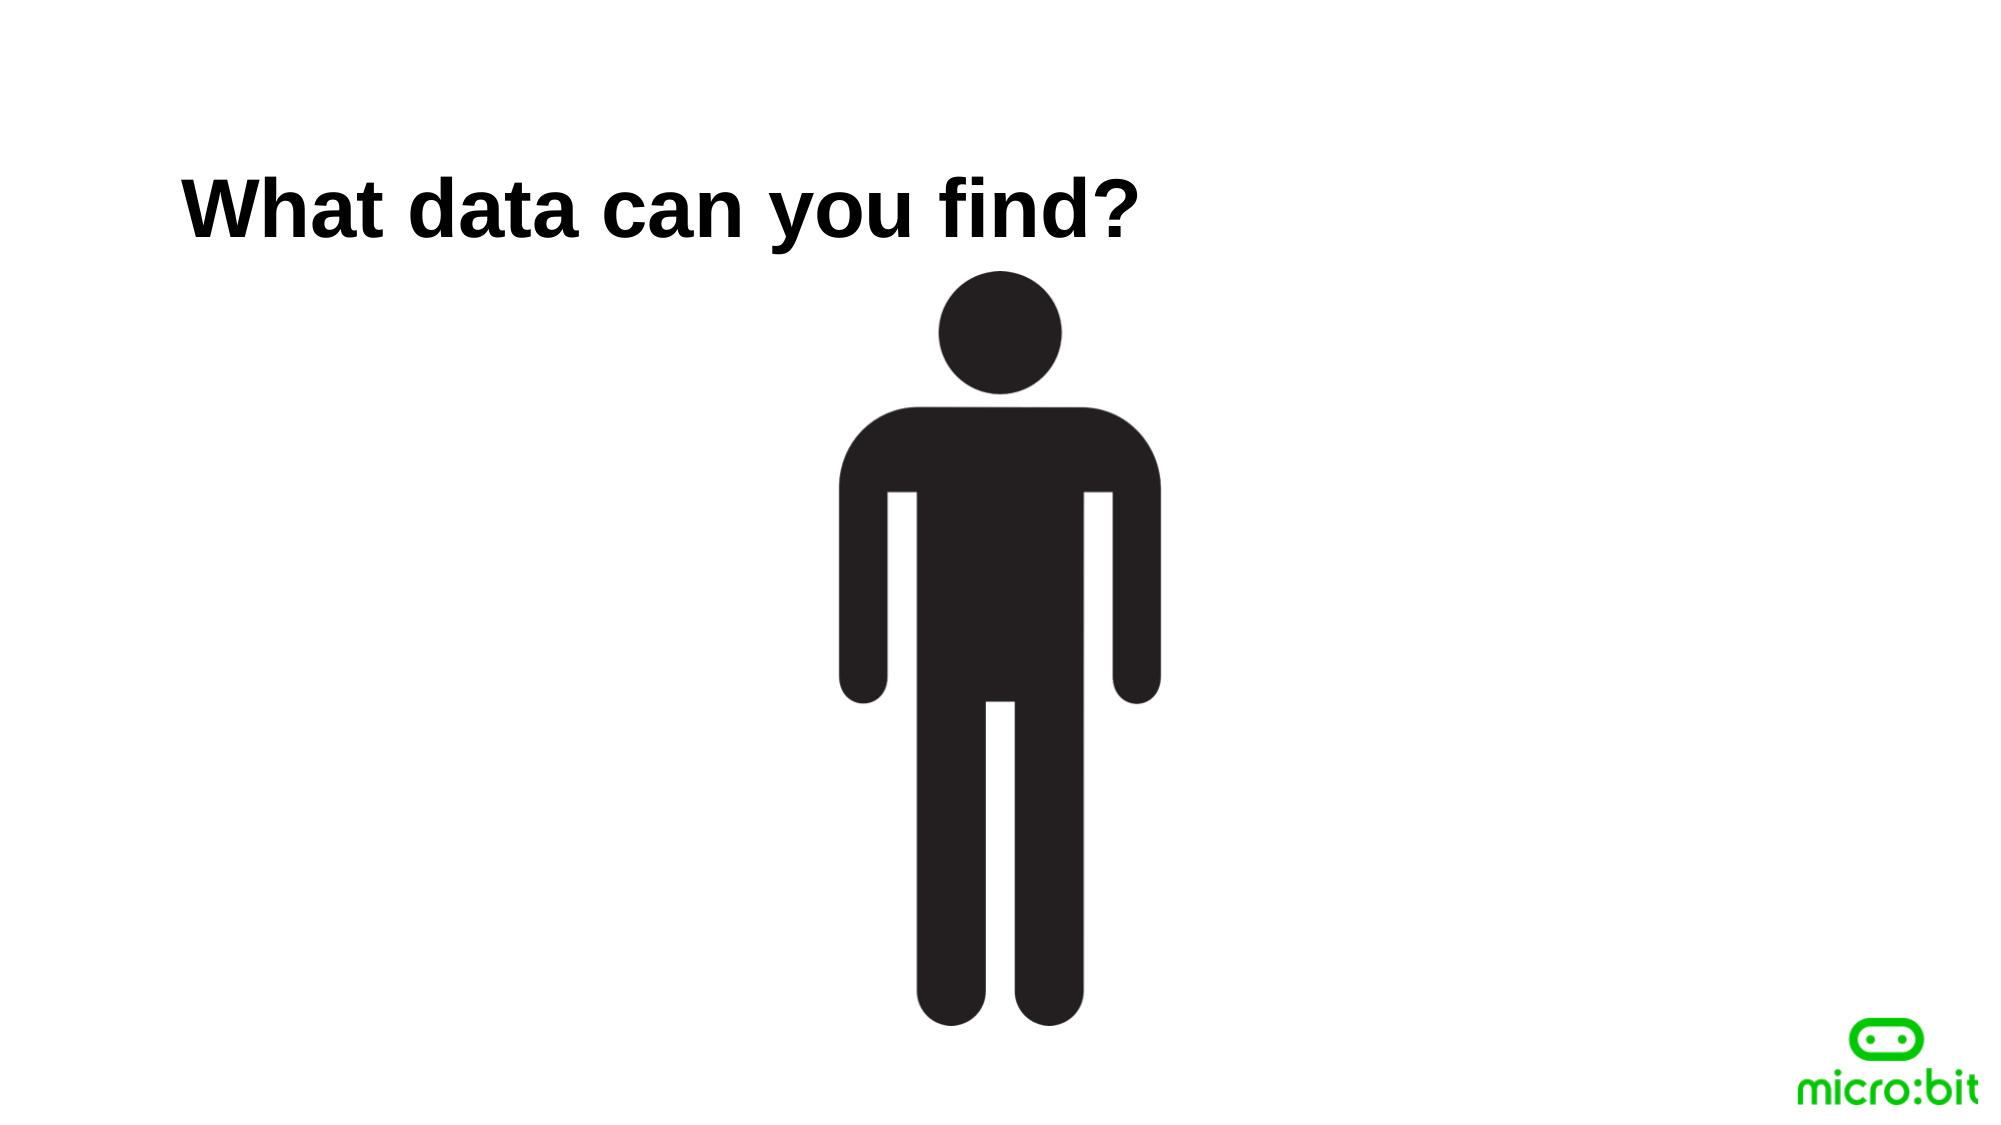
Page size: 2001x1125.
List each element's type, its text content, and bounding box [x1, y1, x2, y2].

text_box What data can you find? [166, 60, 1918, 884]
picture [811, 271, 1189, 1026]
picture [1797, 1017, 1978, 1106]
